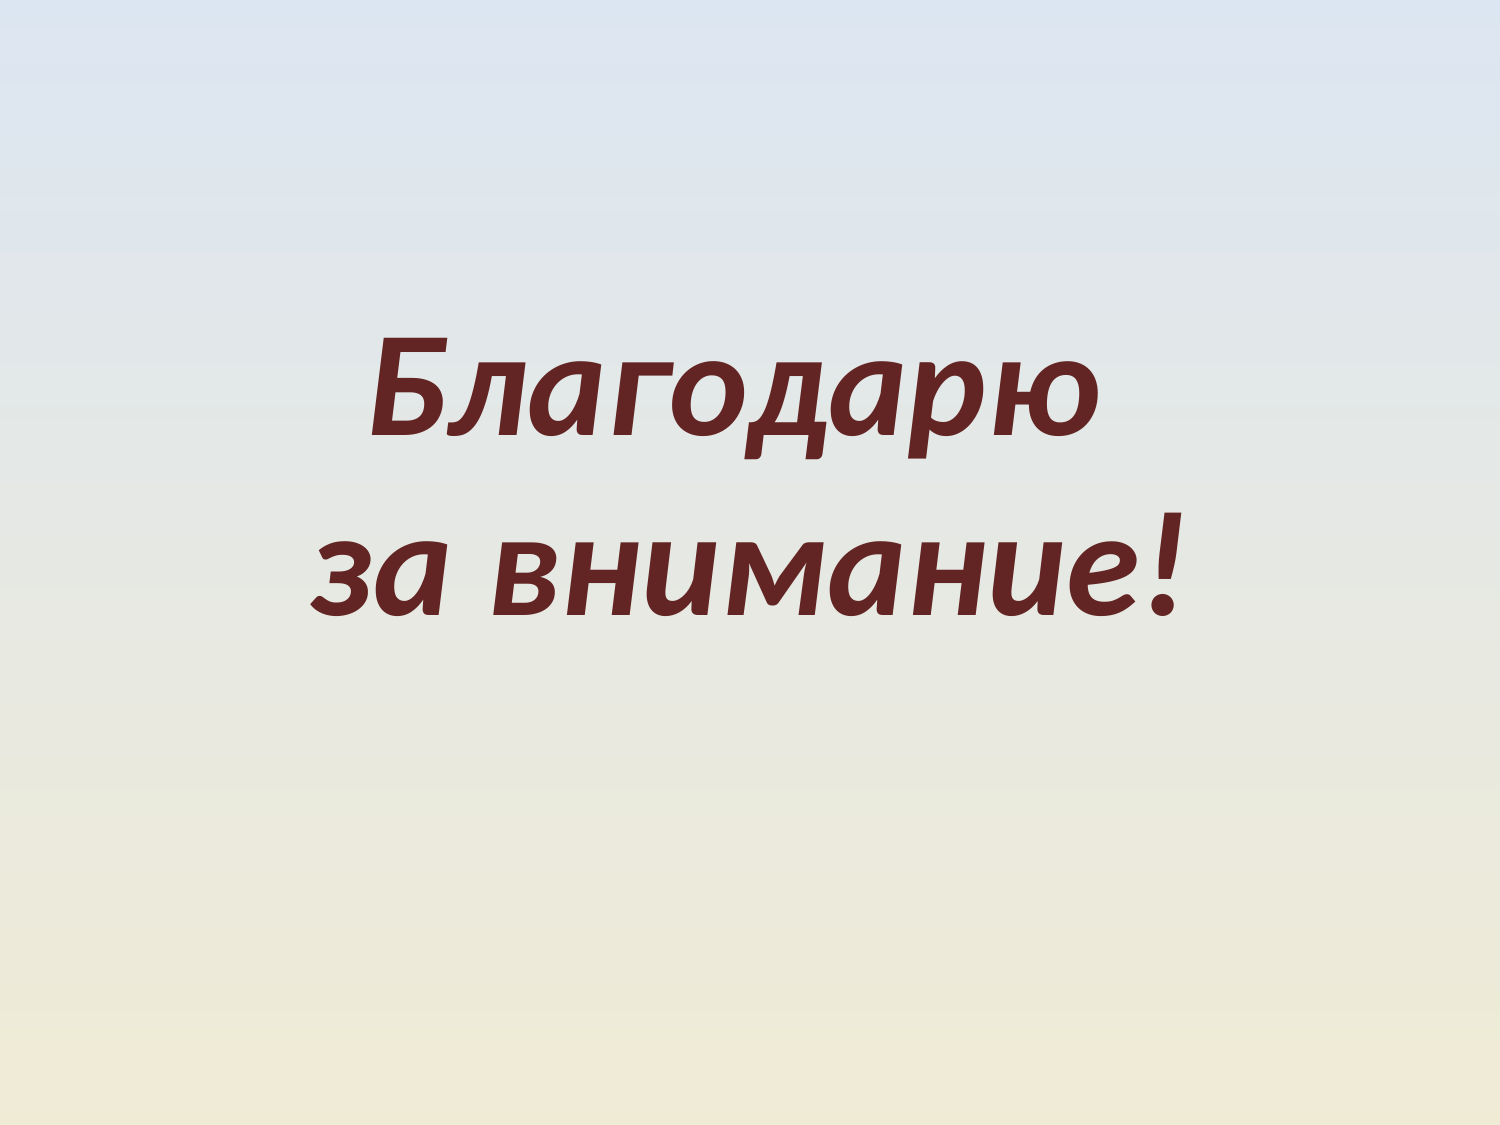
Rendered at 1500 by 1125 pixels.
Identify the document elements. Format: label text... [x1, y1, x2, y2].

title Благодарю за внимание! [74, 44, 1426, 1067]
